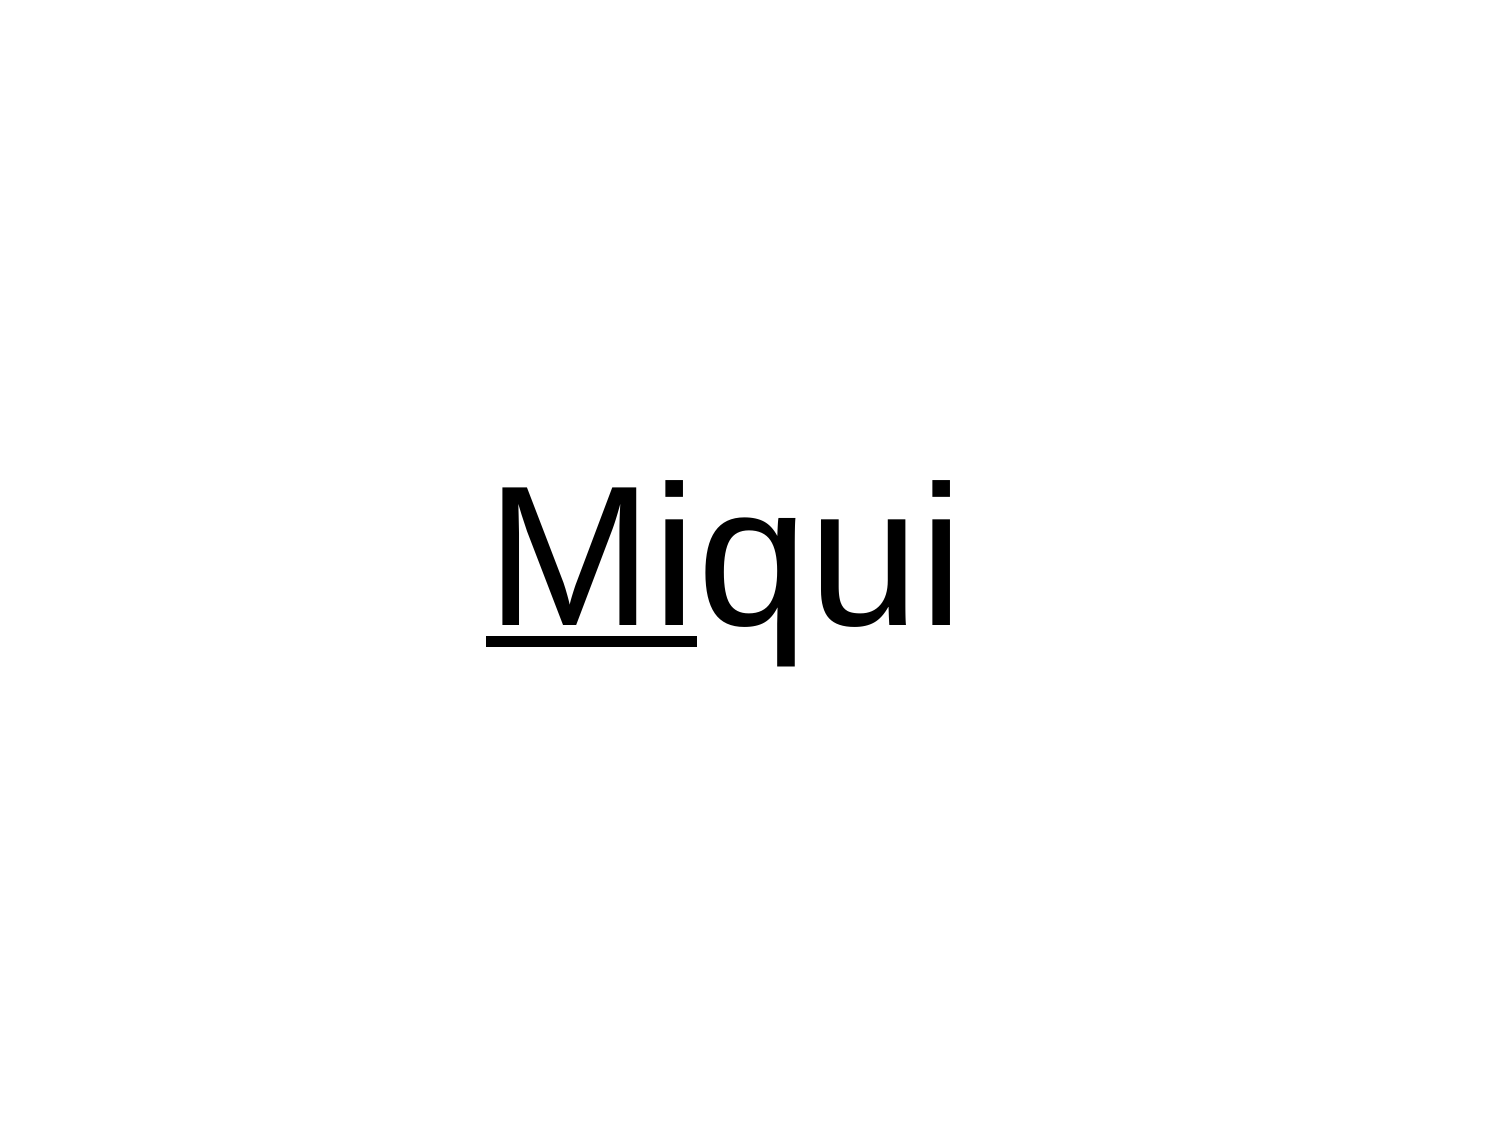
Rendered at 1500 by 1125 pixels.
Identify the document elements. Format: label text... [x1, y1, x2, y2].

title Miqui [87, 425, 1363, 667]
